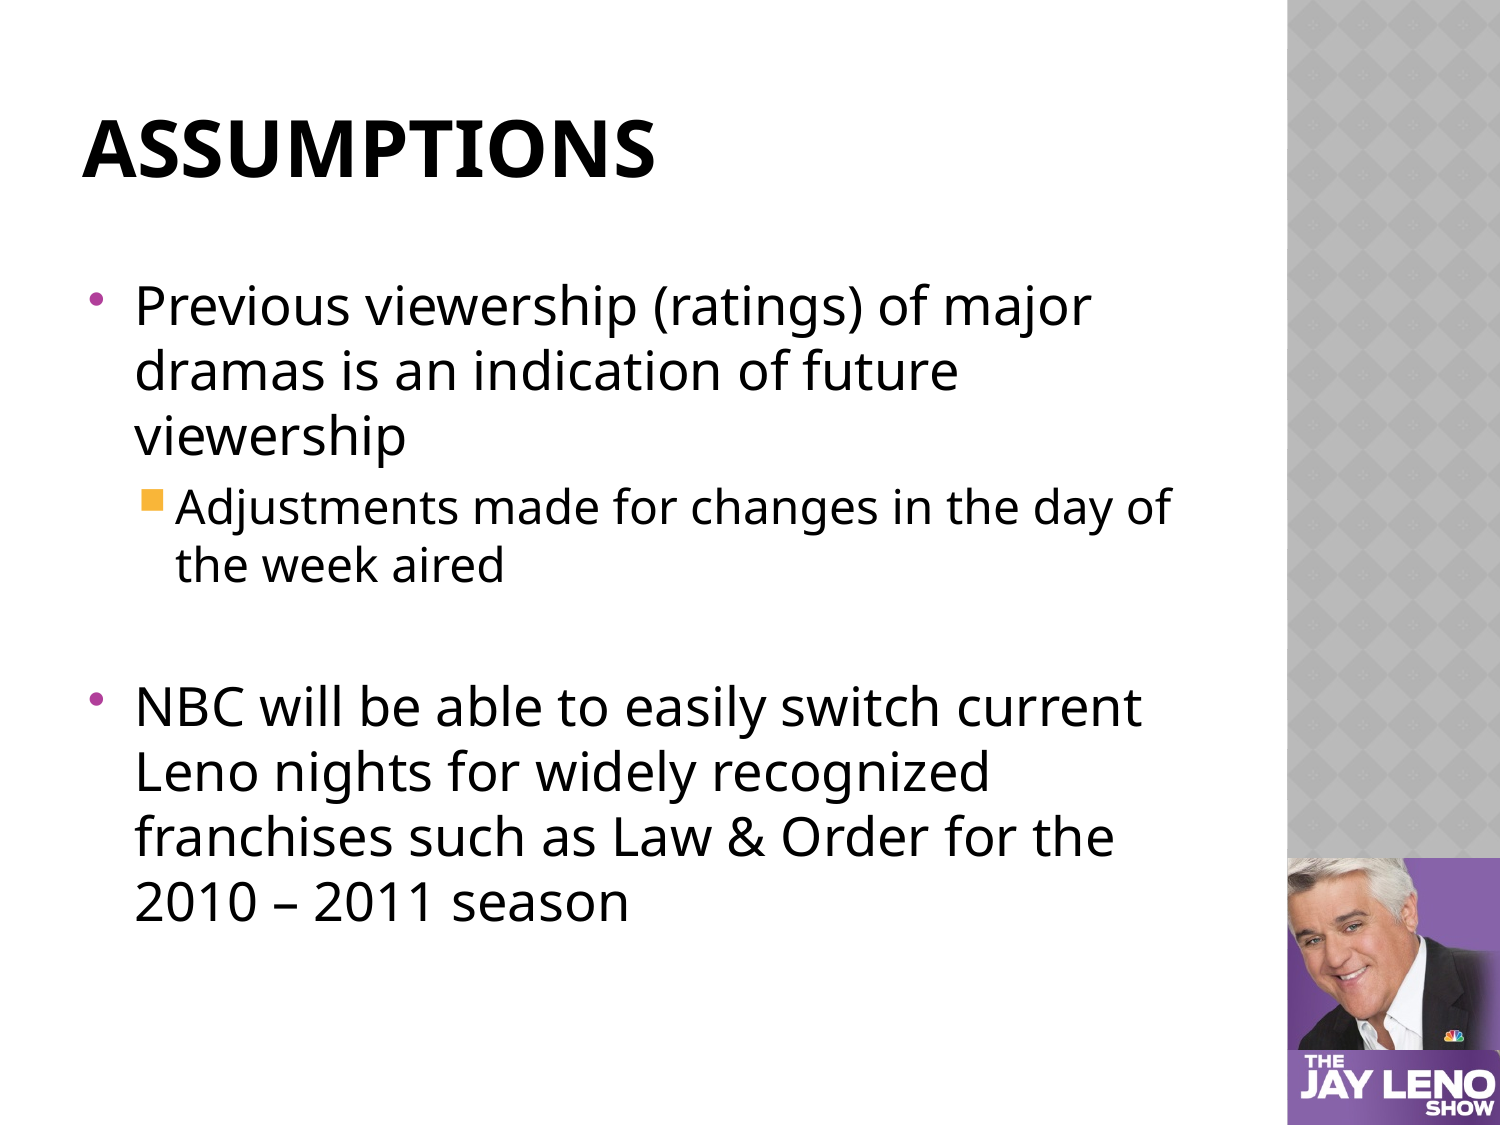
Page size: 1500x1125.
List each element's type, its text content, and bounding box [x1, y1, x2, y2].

list Previous viewership (ratings) of major dramas is an indication of future viewership Adjustments made for changes in the day of the week aired NBC will be able to easily switch current Leno nights for widely recognized franchises such as Law & Order for the 2010 – 2011 season [75, 264, 1263, 1059]
title Assumptions [75, 52, 1263, 240]
picture [1287, 858, 1500, 1125]
